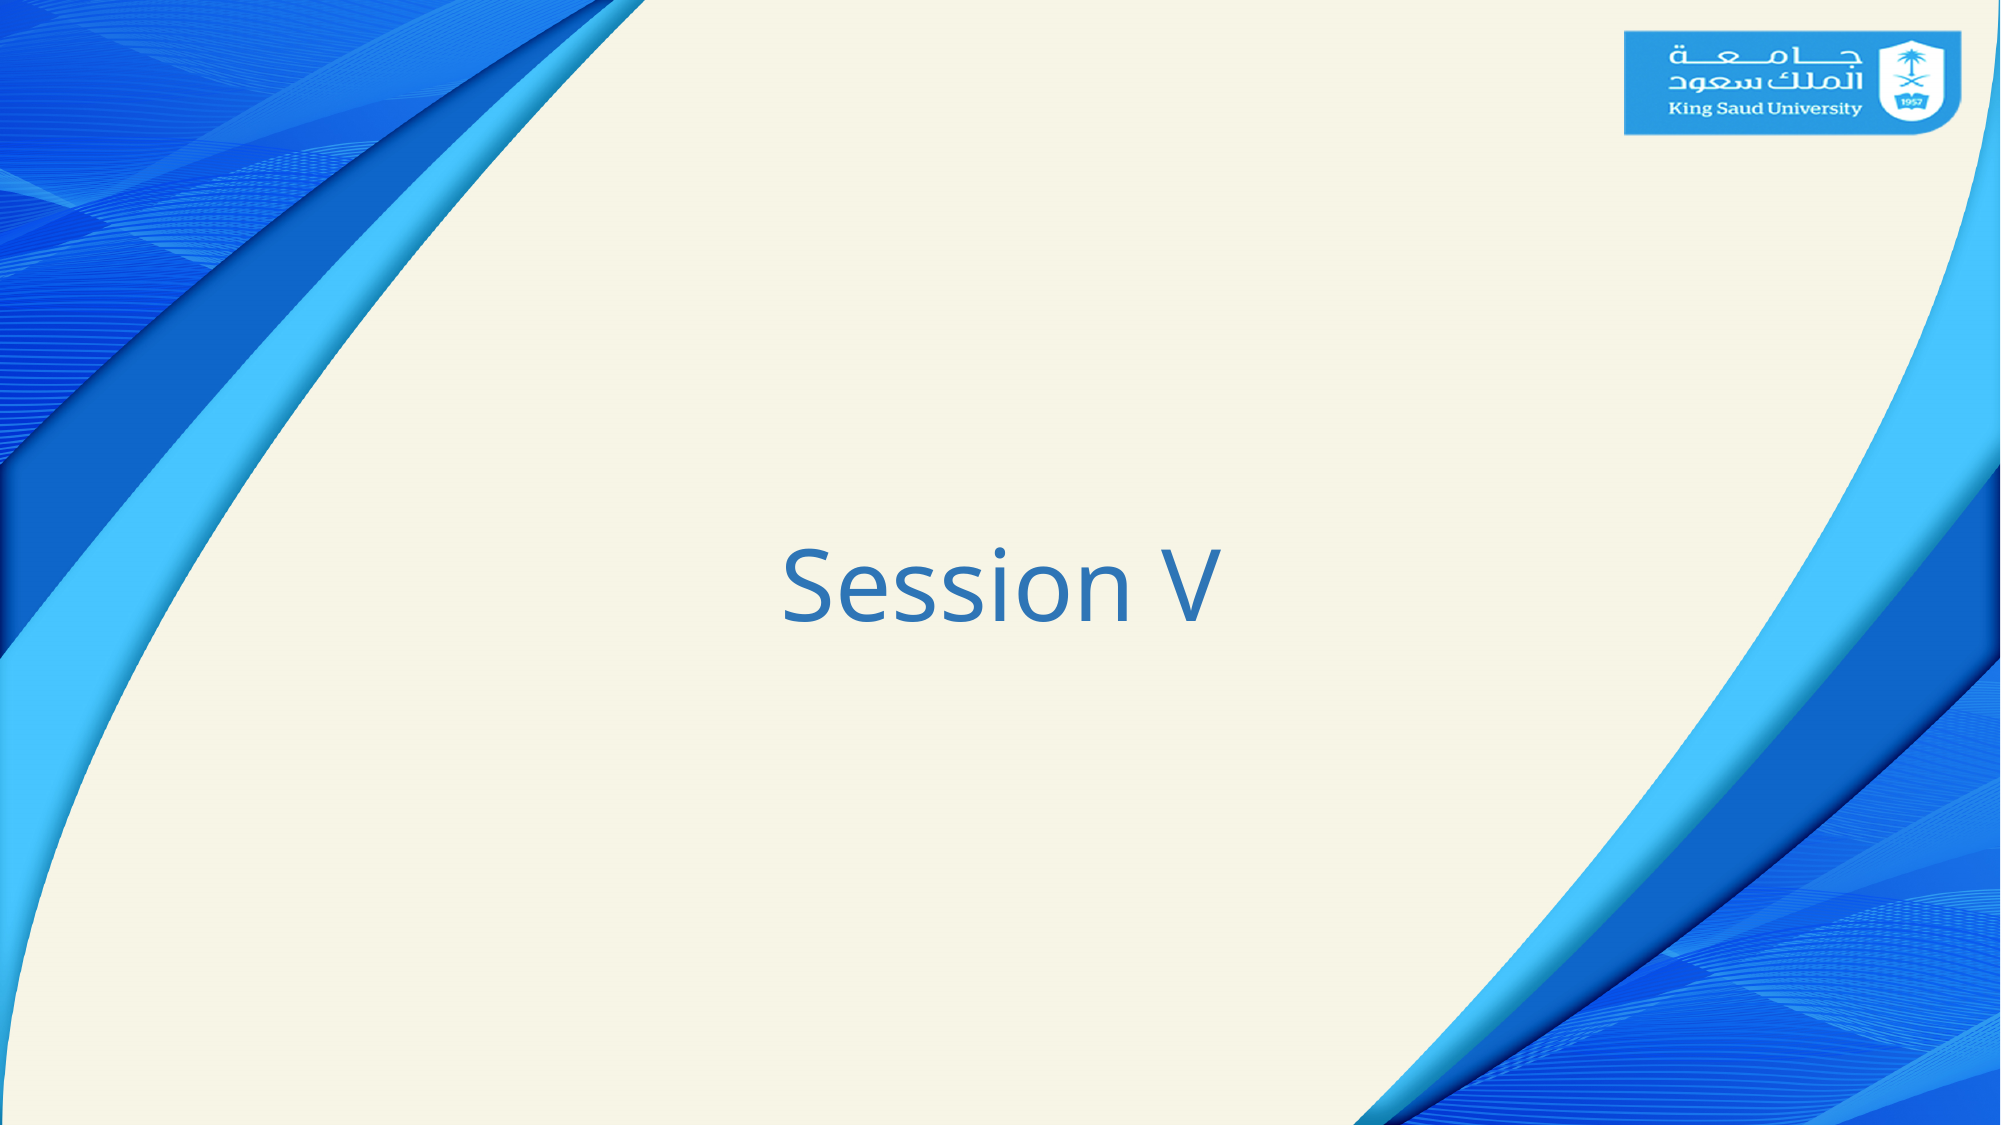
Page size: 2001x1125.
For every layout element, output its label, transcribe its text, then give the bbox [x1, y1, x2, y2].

picture [0, 0, 2001, 1125]
title Session V [250, 487, 1751, 651]
